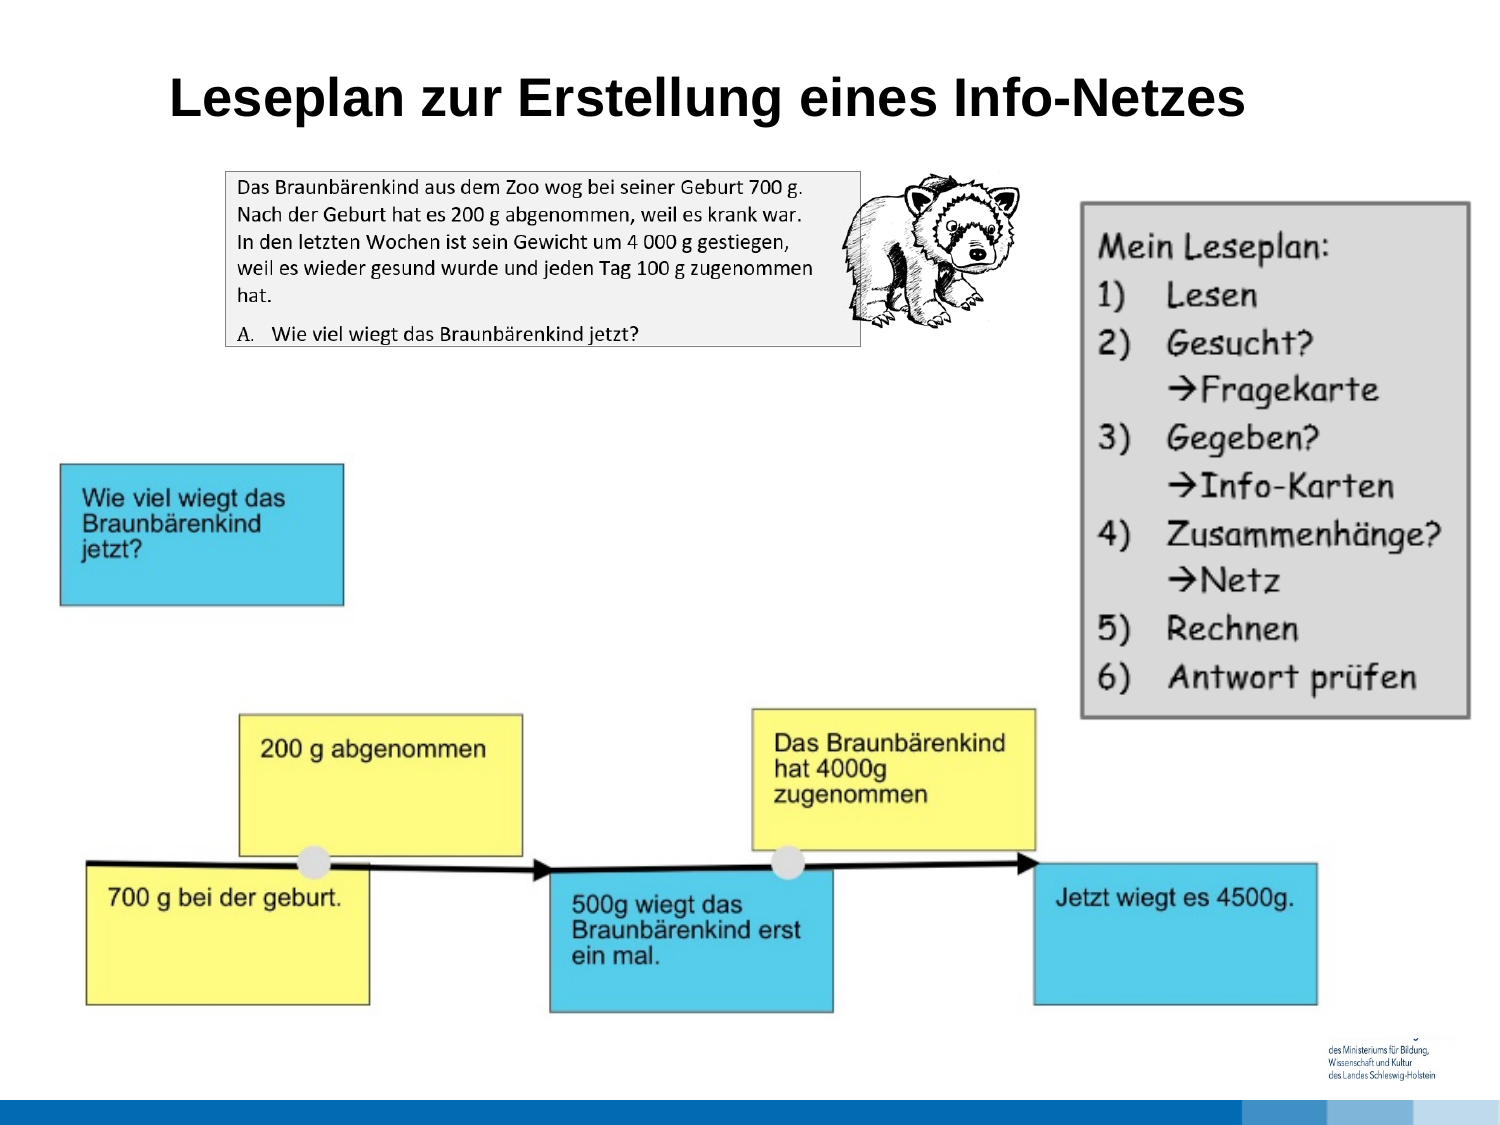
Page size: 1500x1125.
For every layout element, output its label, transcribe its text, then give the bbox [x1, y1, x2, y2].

title Leseplan zur Erstellung eines Info-Netzes [17, 54, 1400, 136]
picture [0, 1100, 1500, 1125]
picture [37, 160, 1486, 1081]
